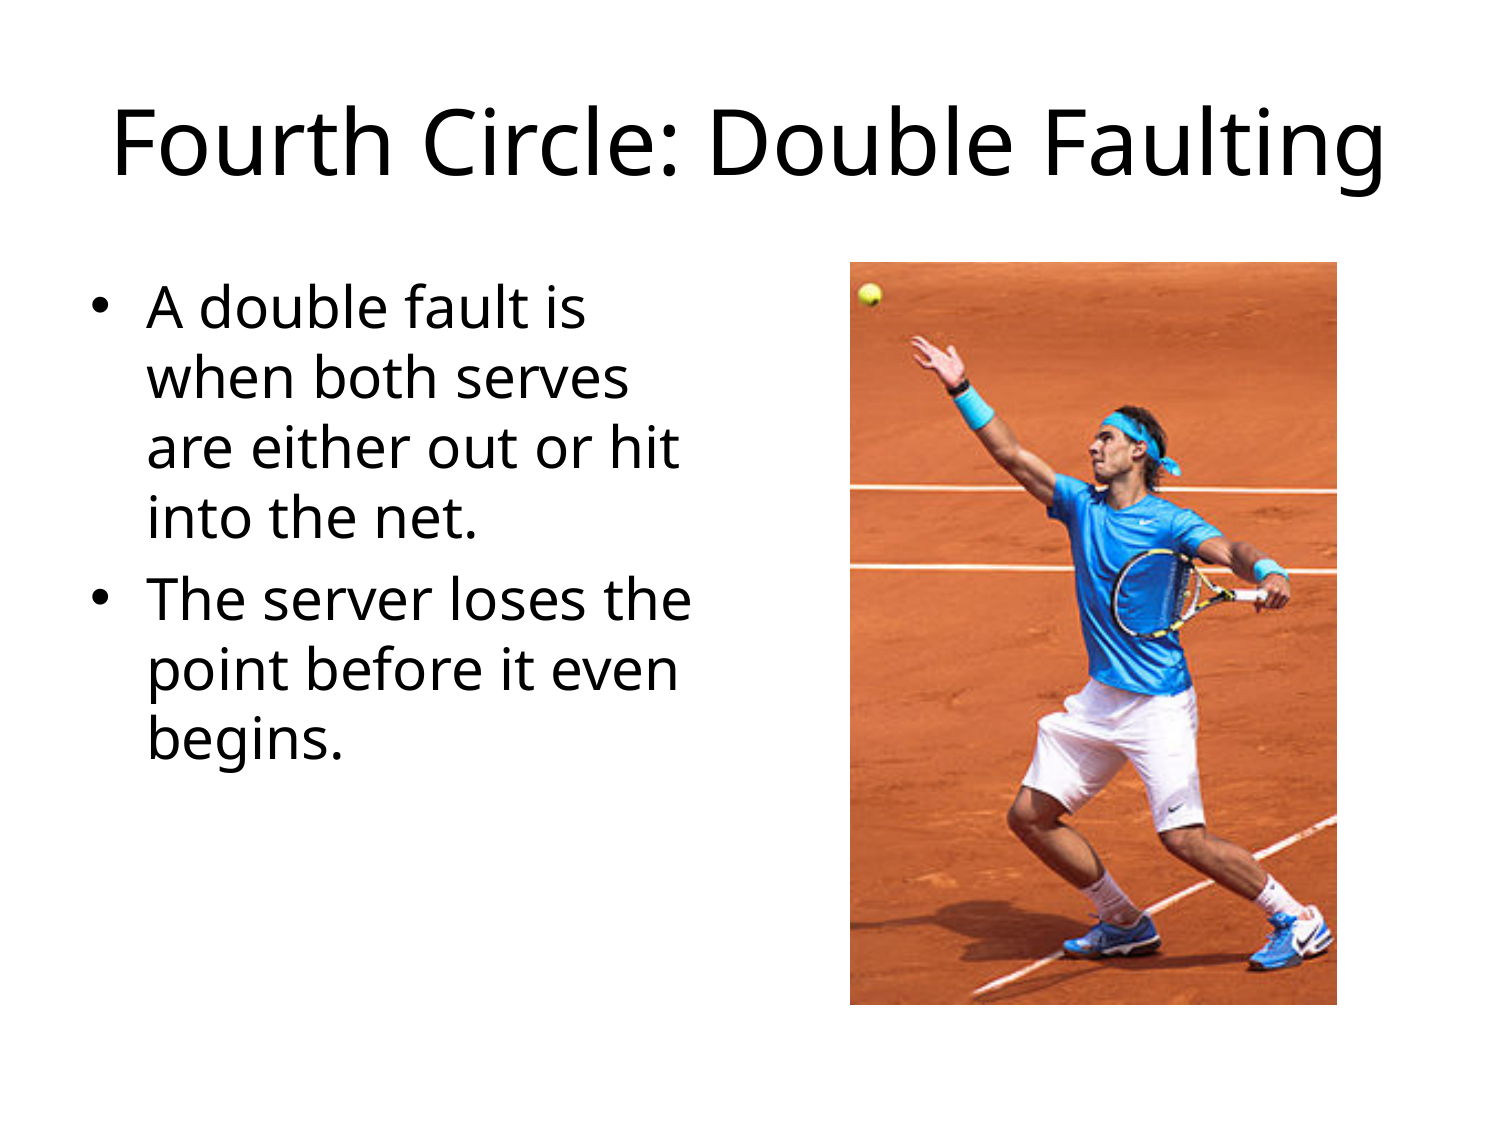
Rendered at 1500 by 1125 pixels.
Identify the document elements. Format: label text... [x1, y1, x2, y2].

title Fourth Circle: Double Faulting [75, 45, 1425, 233]
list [762, 262, 1426, 1006]
list A double fault is when both serves are either out or hit into the net. The server loses the point before it even begins. [75, 262, 738, 1005]
